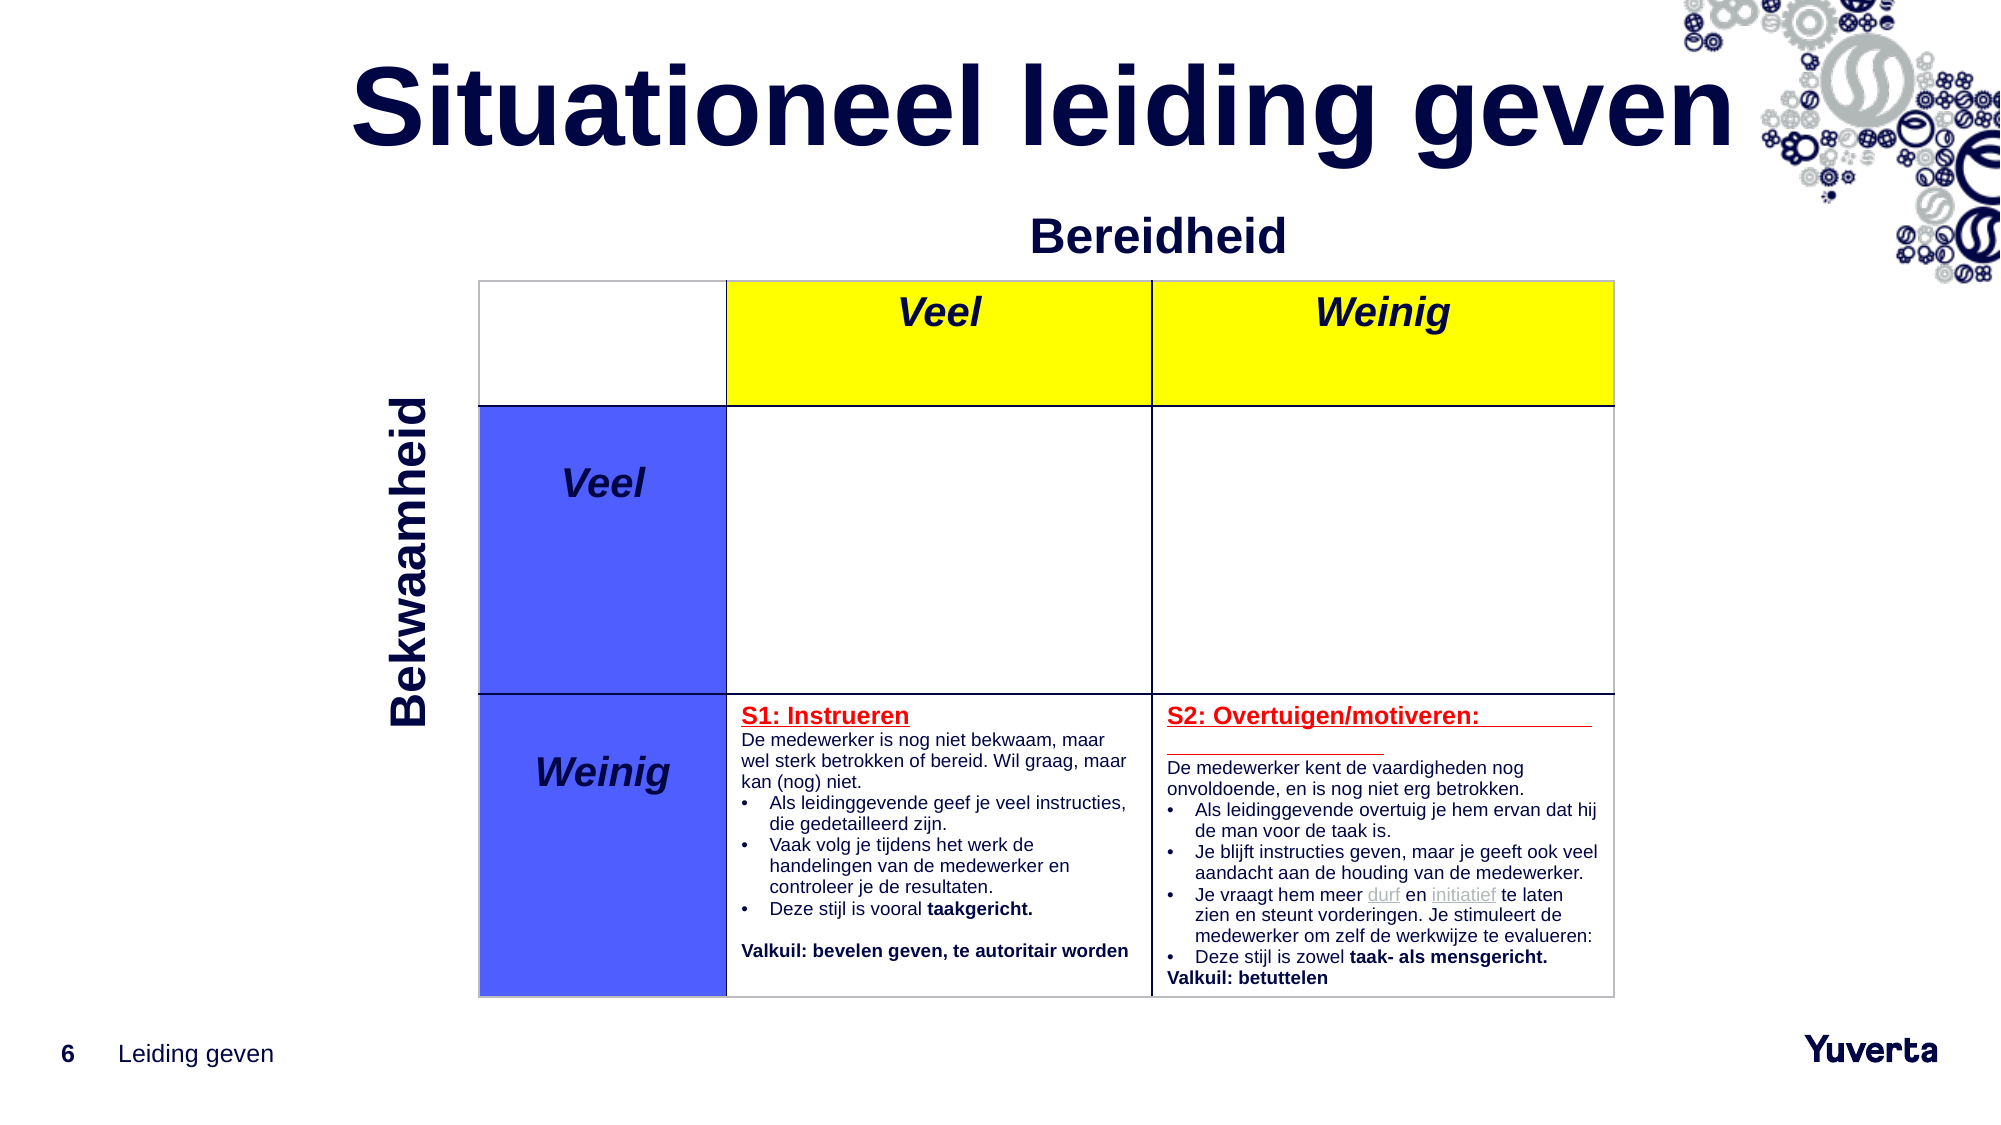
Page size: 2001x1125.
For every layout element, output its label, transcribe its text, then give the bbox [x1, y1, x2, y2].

table_cell Weinig [480, 695, 726, 996]
table_cell Veel [480, 407, 726, 693]
text_box Bereidheid [1014, 195, 1315, 271]
picture [0, 0, 2000, 1125]
table_cell S2: Overtuigen/motiveren: De medewerker kent de vaardigheden nog onvoldoende, en is nog niet erg betrokken. Als leidinggevende overtuig je hem ervan dat hij de man voor de taak is. Je blijft instructies geven, maar je geeft ook veel aandacht aan de houding van de medewerker. Je vraagt hem meer durf en initiatief te laten zien en steunt vorderingen. Je stimuleert de medewerker om zelf de werkwijze te evalueren: Deze stijl is zowel taak- als mensgericht. Valkuil: betuttelen [1153, 695, 1613, 996]
title Situationeel leiding geven [350, 42, 1770, 231]
table_header [480, 282, 726, 405]
table_cell [727, 407, 1151, 693]
footer Leiding geven [118, 1037, 987, 1073]
slide_number 6 [60, 1037, 113, 1073]
table_header Weinig [1153, 282, 1613, 405]
table_header Veel [727, 282, 1151, 405]
text_box Bekwaamheid [367, 373, 443, 745]
table_cell [1153, 407, 1613, 693]
table_cell S1: Instrueren De medewerker is nog niet bekwaam, maar wel sterk betrokken of bereid. Wil graag, maar kan (nog) niet. Als leidinggevende geef je veel instructies, die gedetailleerd zijn. Vaak volg je tijdens het werk de handelingen van de medewerker en controleer je de resultaten. Deze stijl is vooral taakgericht. Valkuil: bevelen geven, te autoritair worden [727, 695, 1151, 996]
